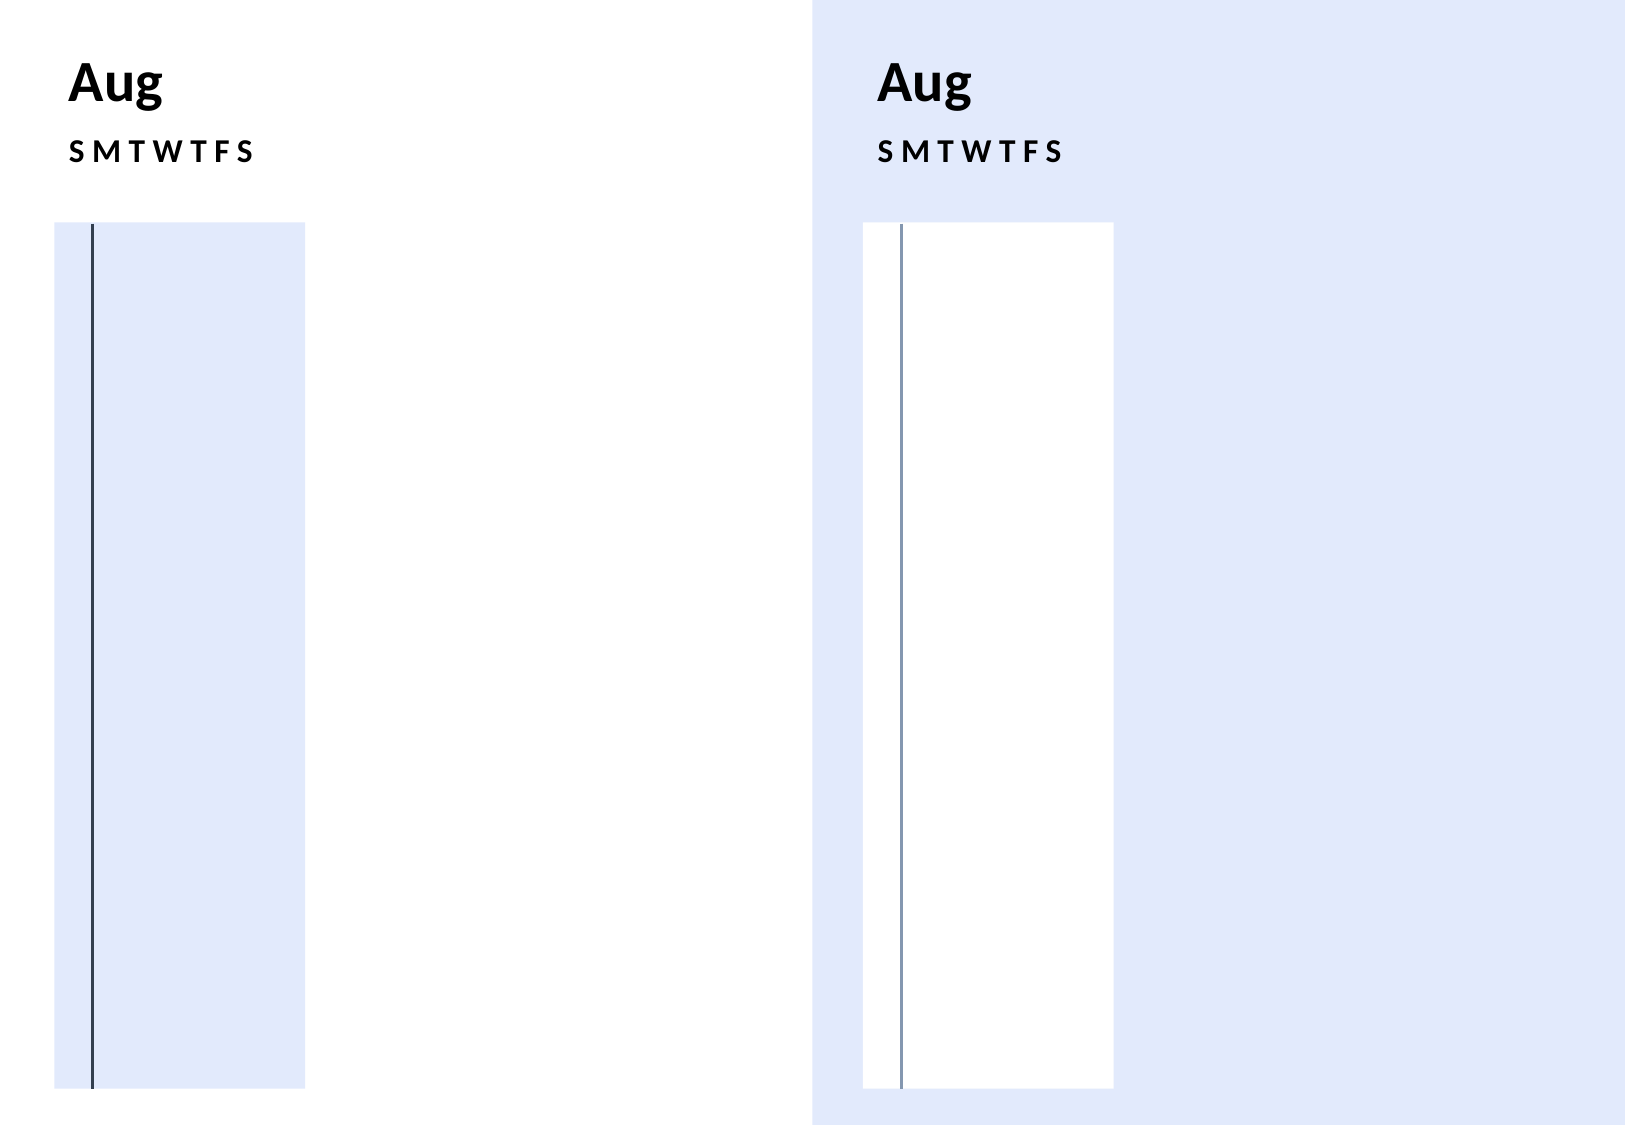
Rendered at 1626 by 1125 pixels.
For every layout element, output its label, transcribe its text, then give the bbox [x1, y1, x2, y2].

text_box Aug [54, 36, 306, 121]
text_box Aug [862, 36, 1114, 121]
text_box [811, 0, 1625, 1125]
text_box [862, 221, 1115, 1090]
text_box S M T W T F S [862, 121, 1114, 177]
text_box [53, 221, 306, 1090]
text_box S M T W T F S [54, 121, 306, 177]
